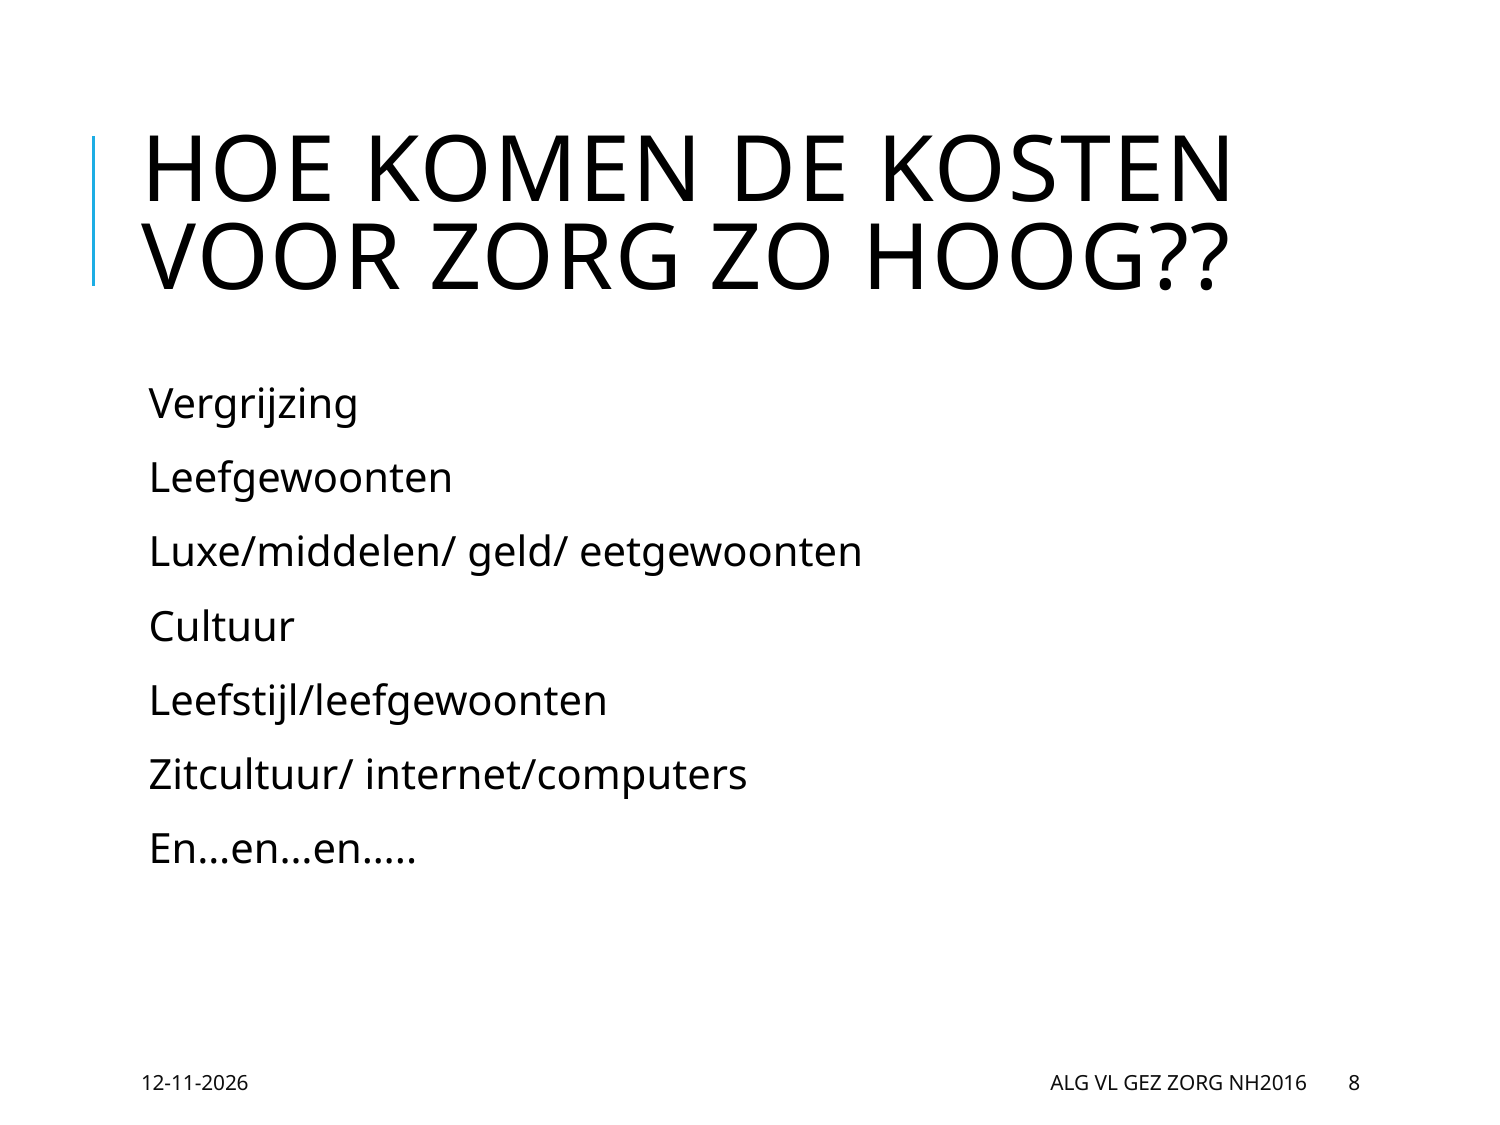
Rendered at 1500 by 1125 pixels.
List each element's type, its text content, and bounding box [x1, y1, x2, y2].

title Hoe komen de kosten voor zorg zo hoog?? [126, 96, 1322, 342]
footer Alg VL gez zorg NH2016 [595, 1061, 1322, 1107]
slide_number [126, 1061, 392, 1107]
list Vergrijzing Leefgewoonten Luxe/middelen/ geld/ eetgewoonten Cultuur Leefstijl/leefgewoonten Zitcultuur/ internet/computers En…en…en….. [126, 375, 1322, 1035]
slide_number 8 [1333, 1061, 1454, 1107]
